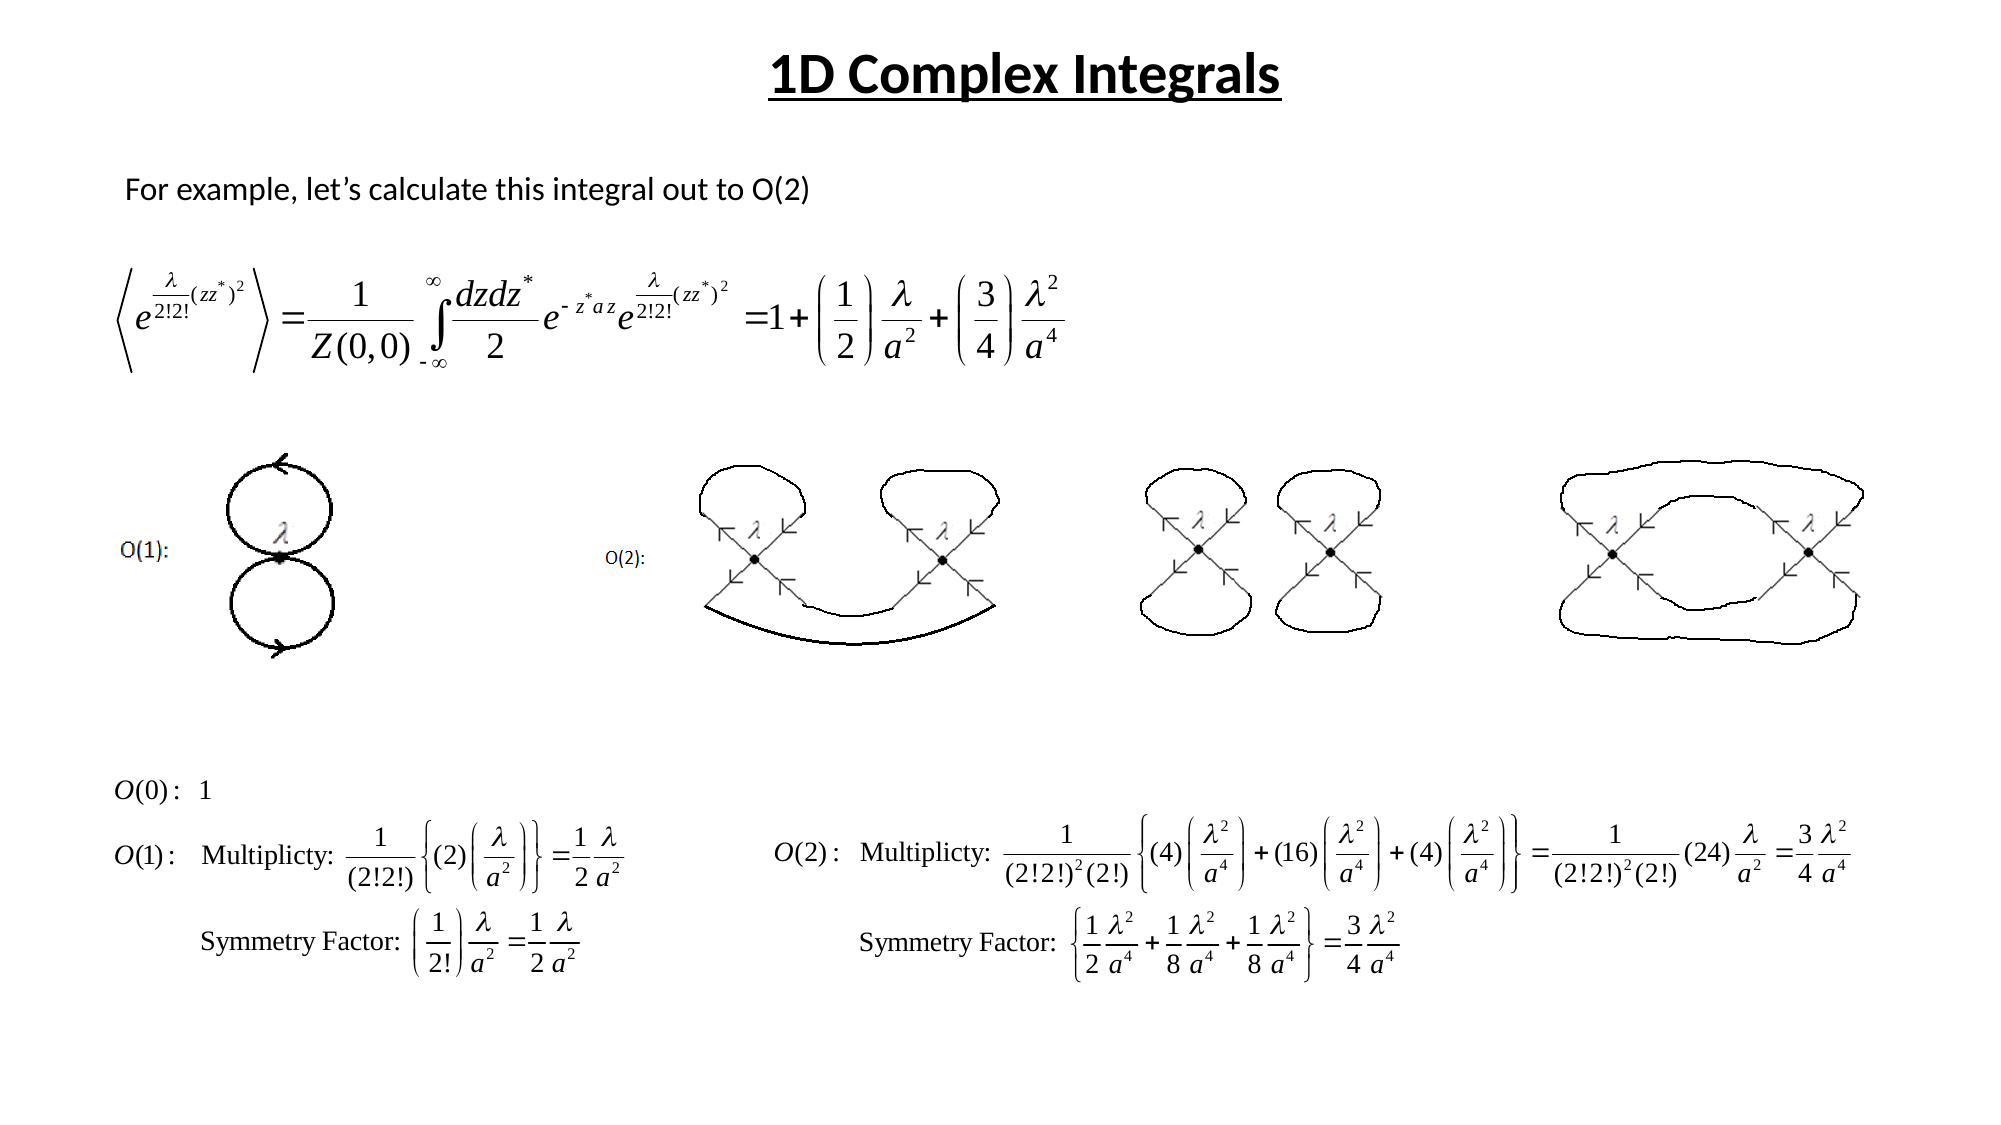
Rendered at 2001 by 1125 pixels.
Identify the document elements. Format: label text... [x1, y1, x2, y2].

picture [590, 447, 1880, 657]
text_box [110, 775, 630, 985]
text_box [769, 807, 1856, 989]
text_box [110, 261, 1072, 380]
text_box For example, let’s calculate this integral out to O(2) [110, 159, 872, 215]
title 1D Complex Integrals [630, 35, 1420, 115]
picture [110, 447, 347, 663]
